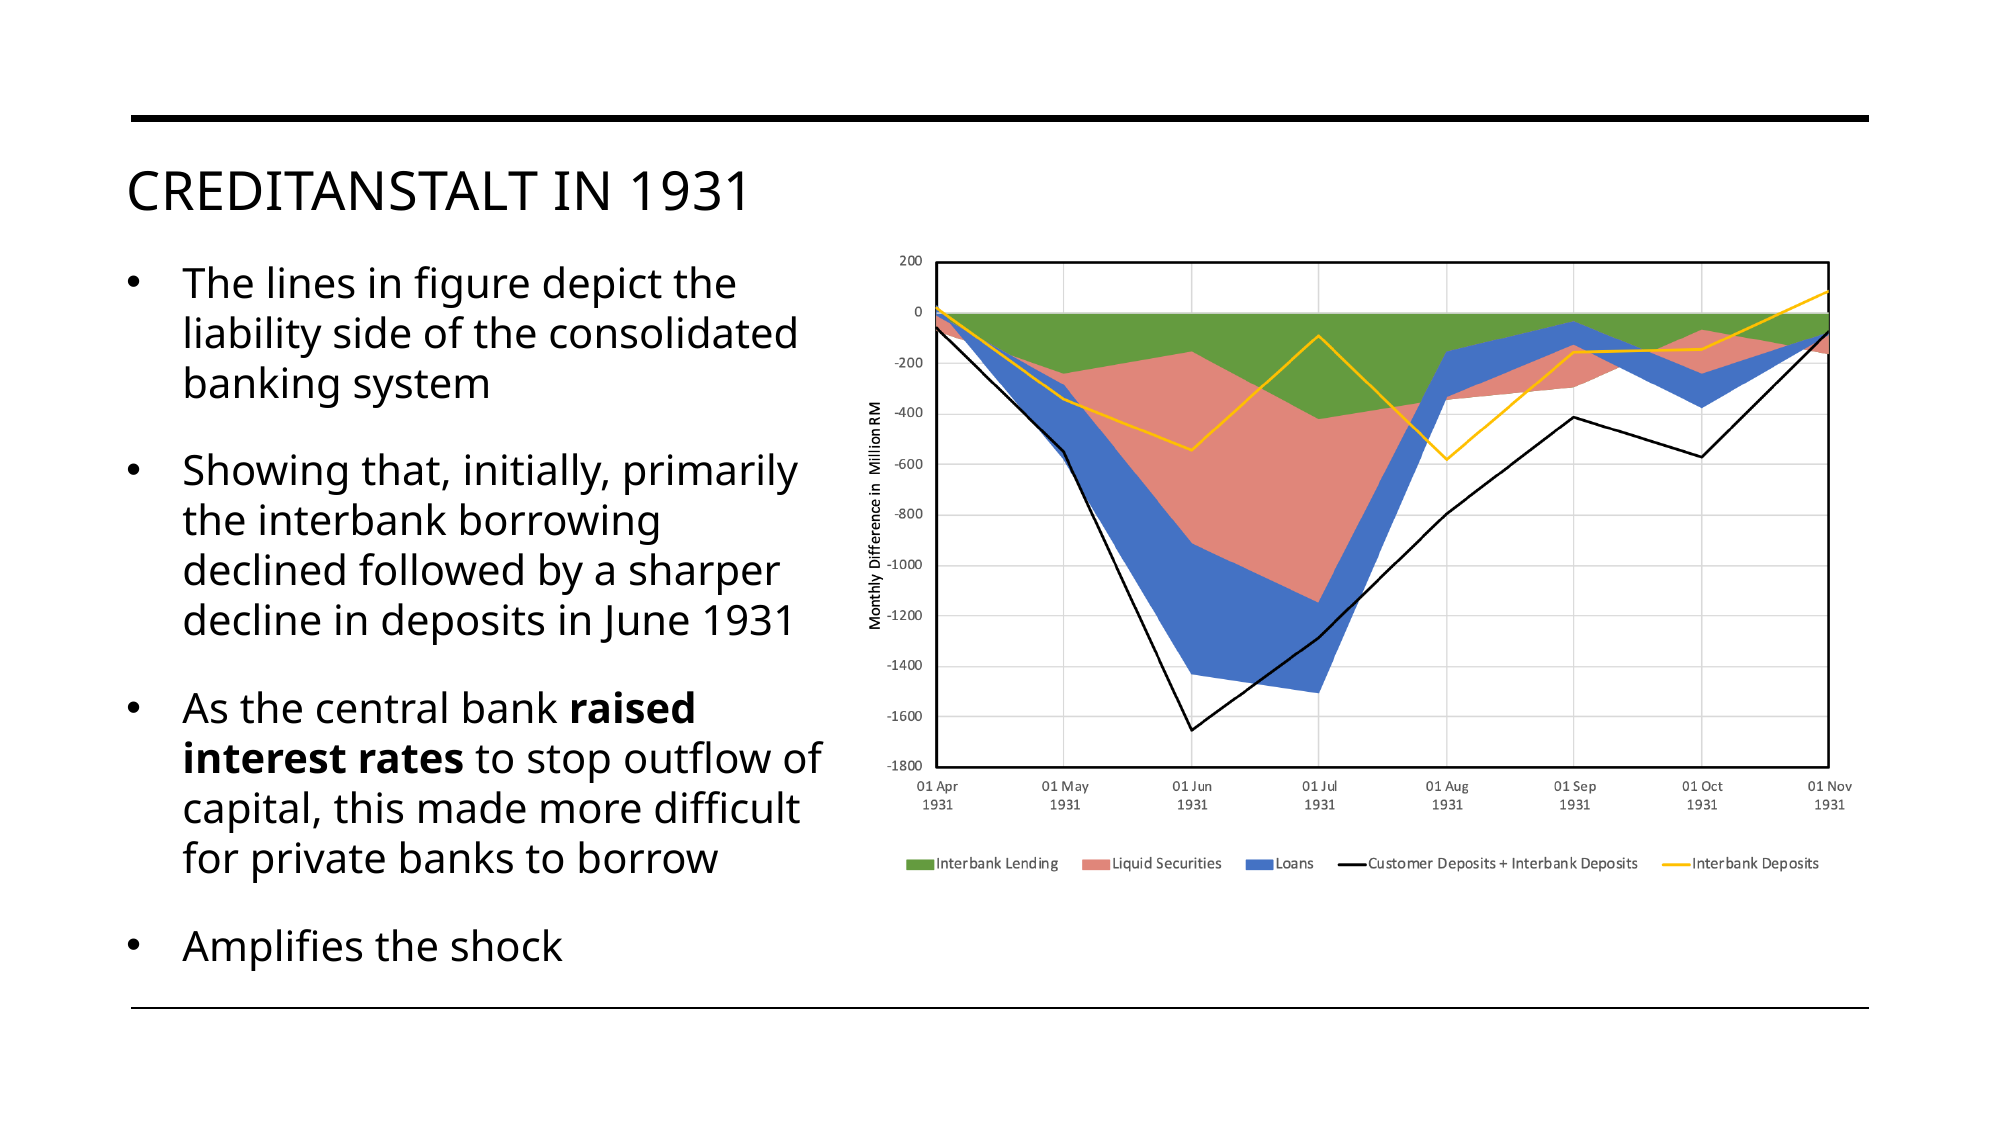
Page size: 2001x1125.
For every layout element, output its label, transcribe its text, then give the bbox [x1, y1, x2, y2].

list The lines in figure depict the liability side of the consolidated banking system Showing that, initially, primarily the interbank borrowing declined followed by a sharper decline in deposits in June 1931 As the central bank raised interest rates to stop outflow of capital, this made more difficult for private banks to borrow Amplifies the shock [111, 250, 851, 997]
title Creditanstalt in 1931 [111, 128, 851, 250]
picture [850, 250, 1863, 876]
